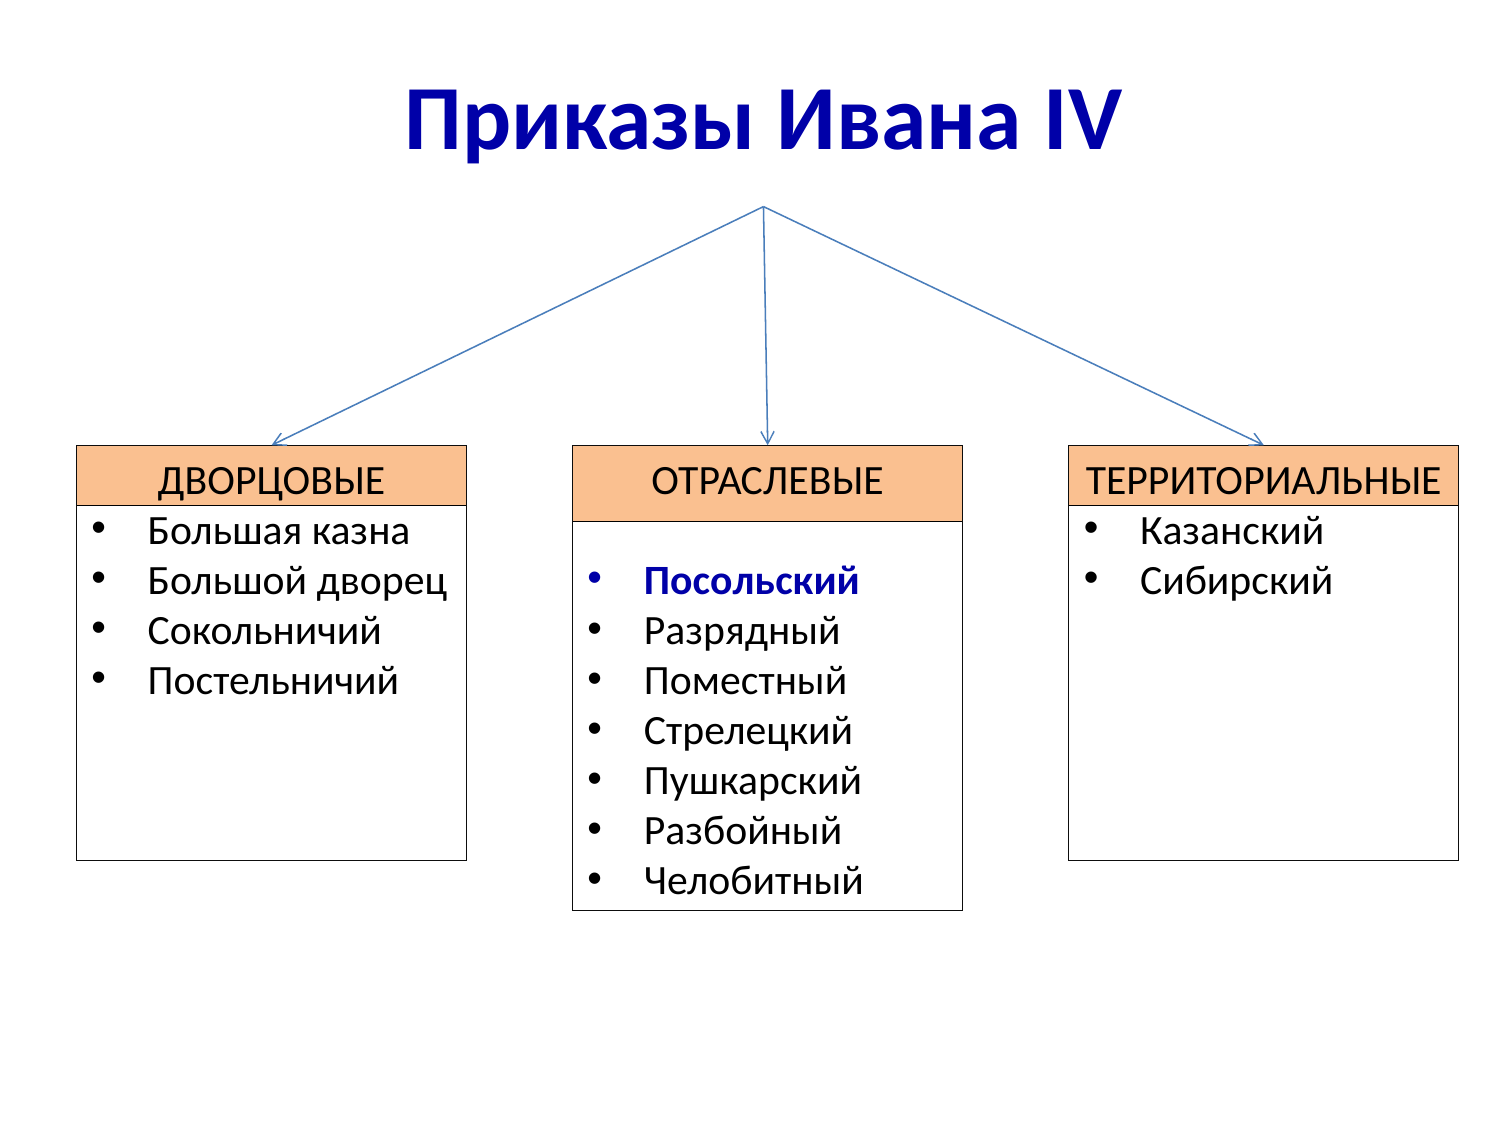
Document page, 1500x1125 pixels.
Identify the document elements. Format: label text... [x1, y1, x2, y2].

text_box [1068, 444, 1459, 865]
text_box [271, 206, 764, 446]
title Приказы Ивана IV [88, 19, 1439, 207]
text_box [765, 206, 1264, 446]
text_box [572, 454, 963, 915]
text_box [76, 444, 467, 865]
